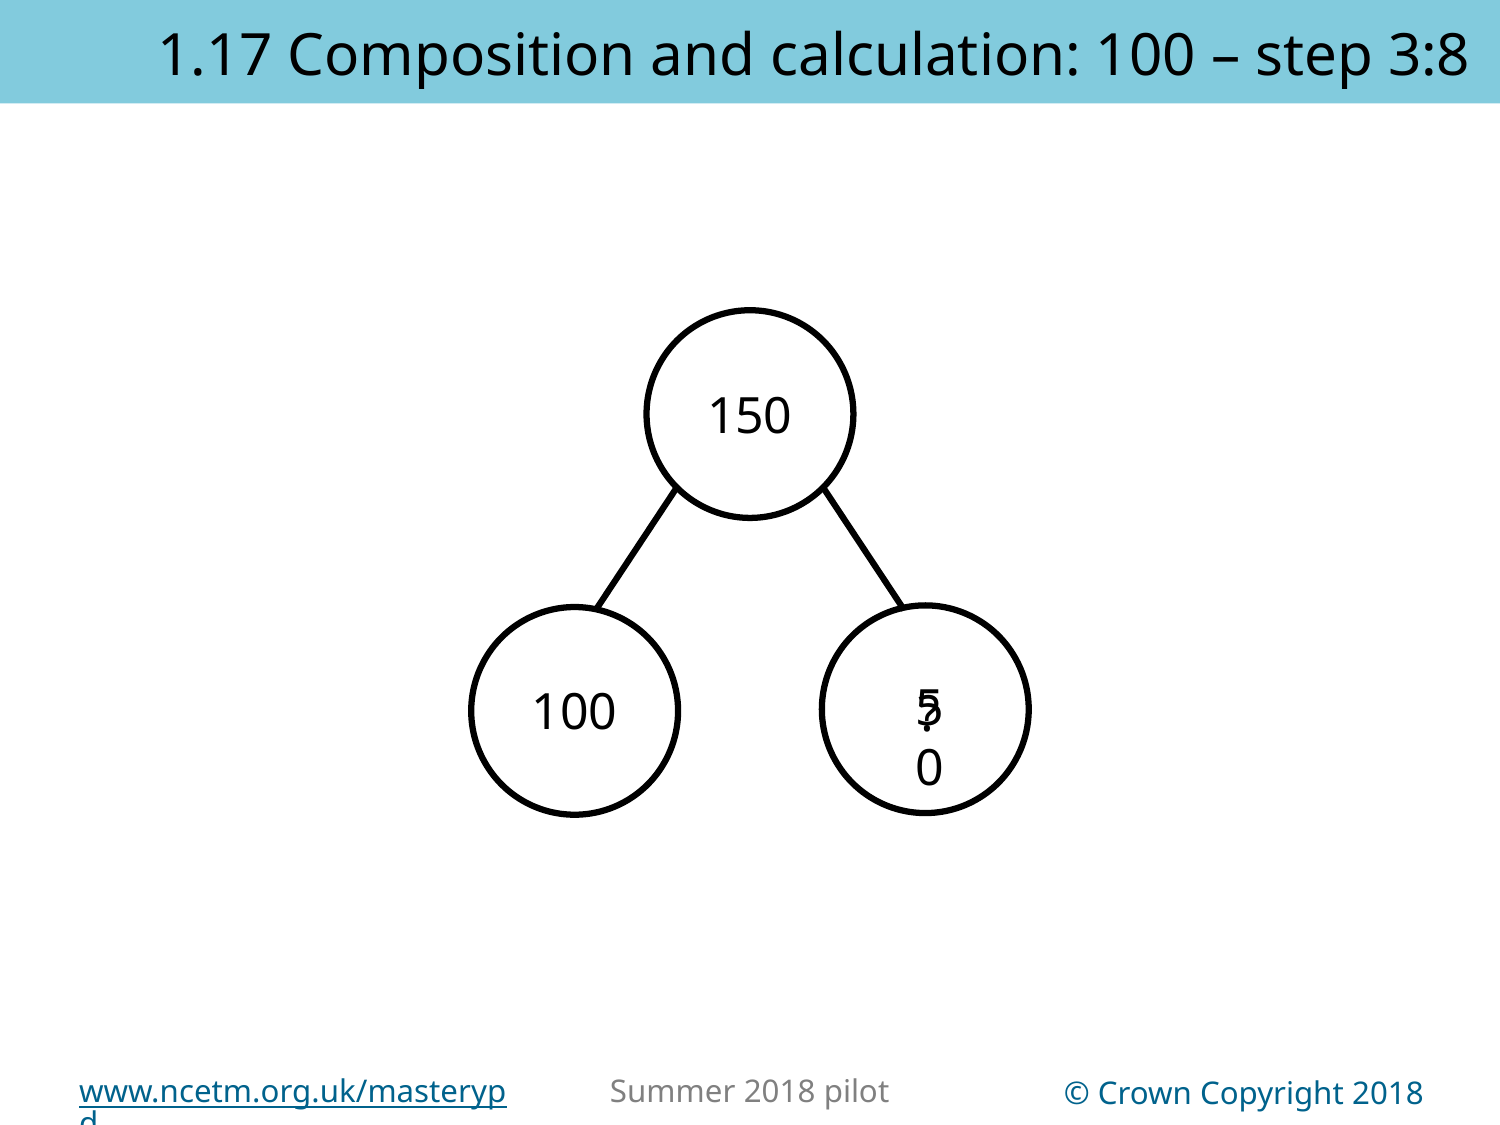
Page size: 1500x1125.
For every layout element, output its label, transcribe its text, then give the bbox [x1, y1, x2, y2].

list 1.17 Composition and calculation: 100 – step 3:8 [0, 0, 1500, 104]
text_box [470, 309, 1029, 816]
